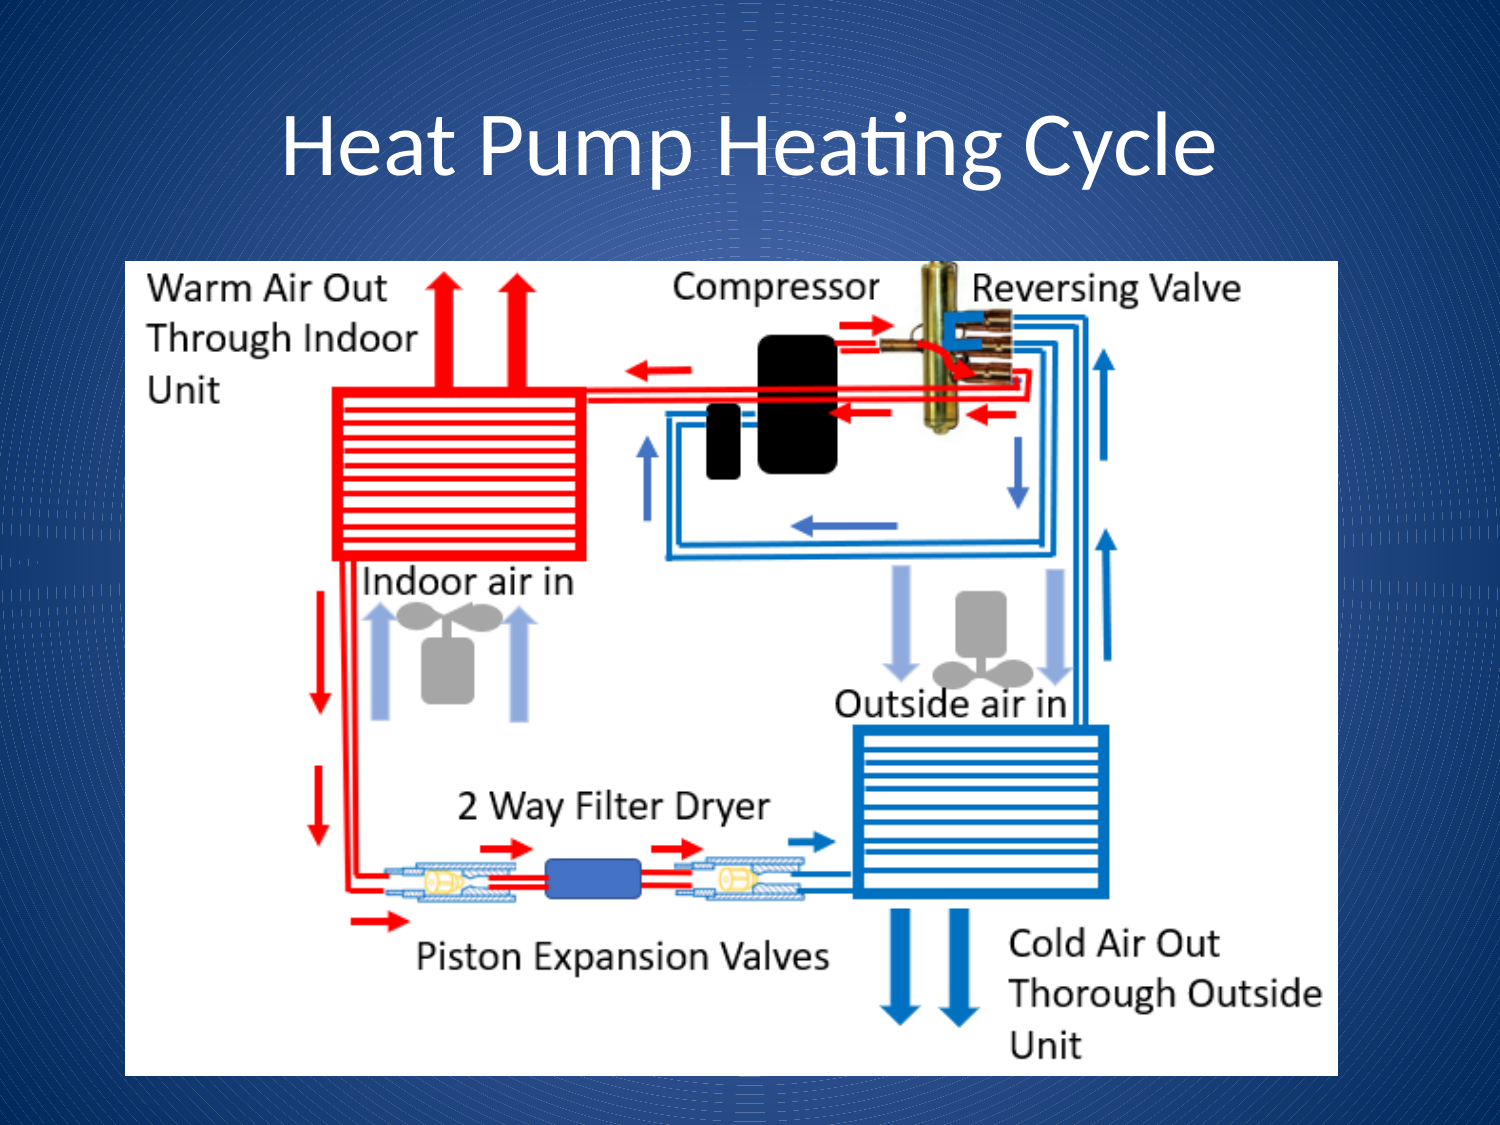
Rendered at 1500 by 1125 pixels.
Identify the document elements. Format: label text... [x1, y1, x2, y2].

picture [124, 261, 1338, 1076]
title Heat Pump Heating Cycle [75, 45, 1425, 233]
